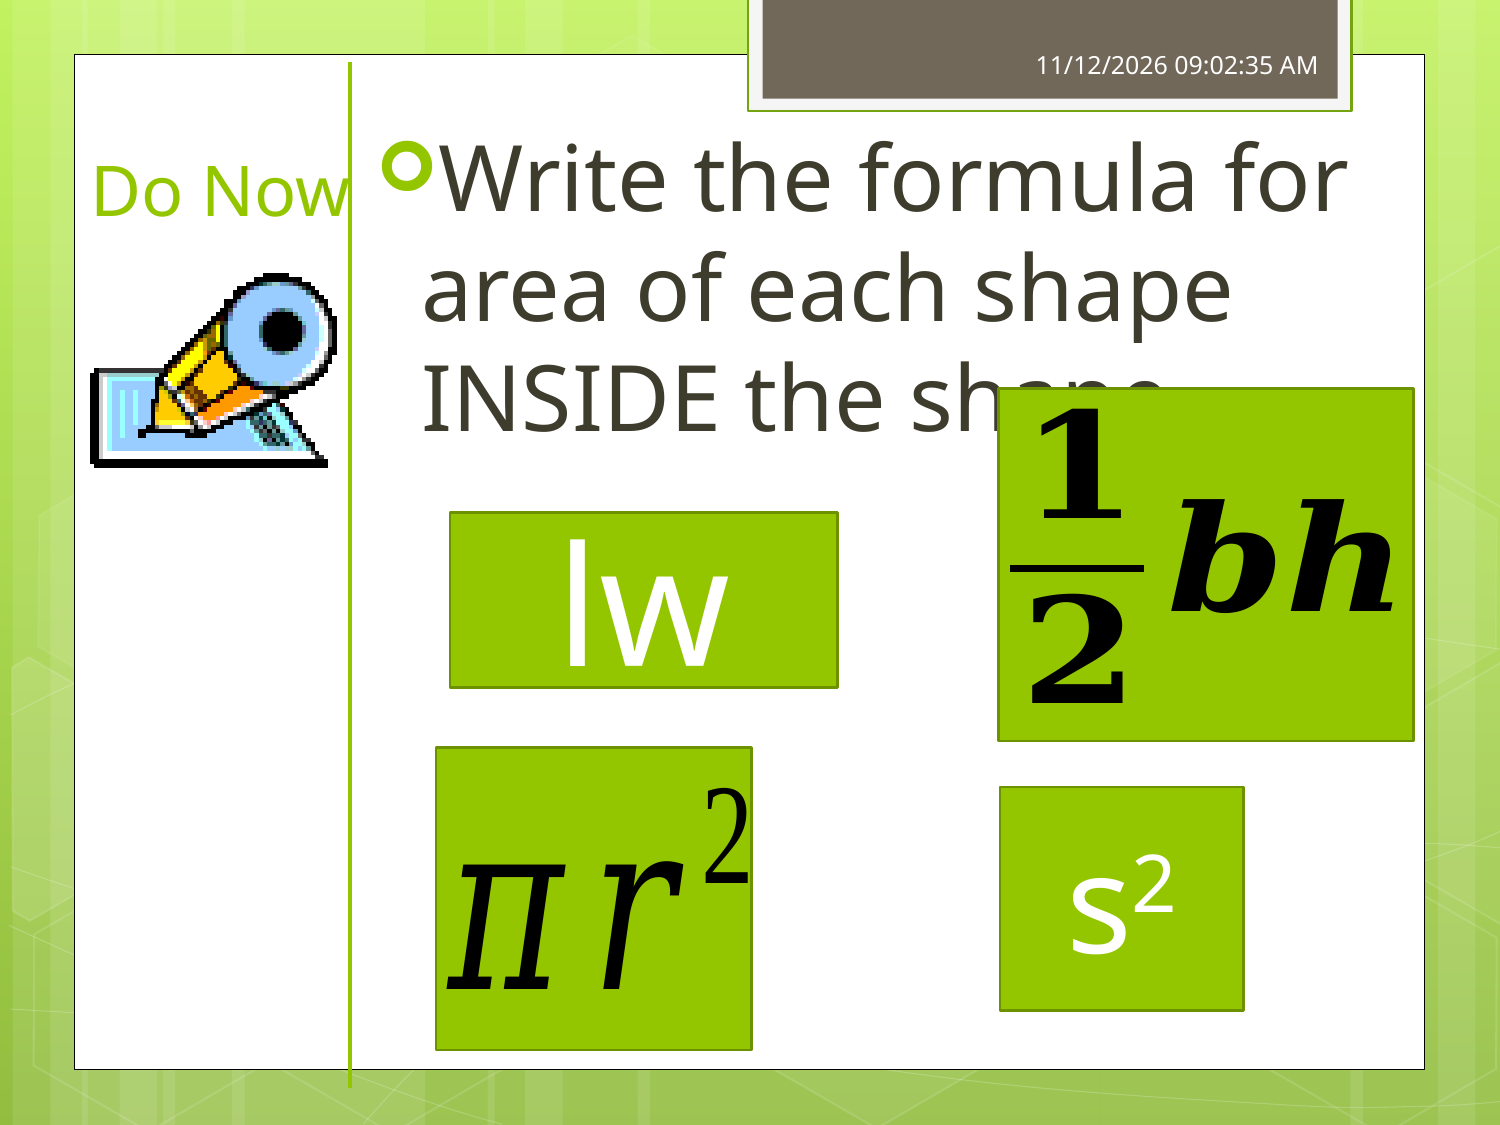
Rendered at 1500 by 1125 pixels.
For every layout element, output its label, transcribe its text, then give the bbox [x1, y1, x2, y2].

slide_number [983, 36, 1334, 97]
picture [82, 174, 351, 478]
text_box lw [449, 511, 839, 689]
title Do Now [75, 137, 345, 238]
list Write the formula for area of each shape INSIDE the shape [354, 112, 1425, 1063]
text_box s2 [999, 786, 1245, 1012]
